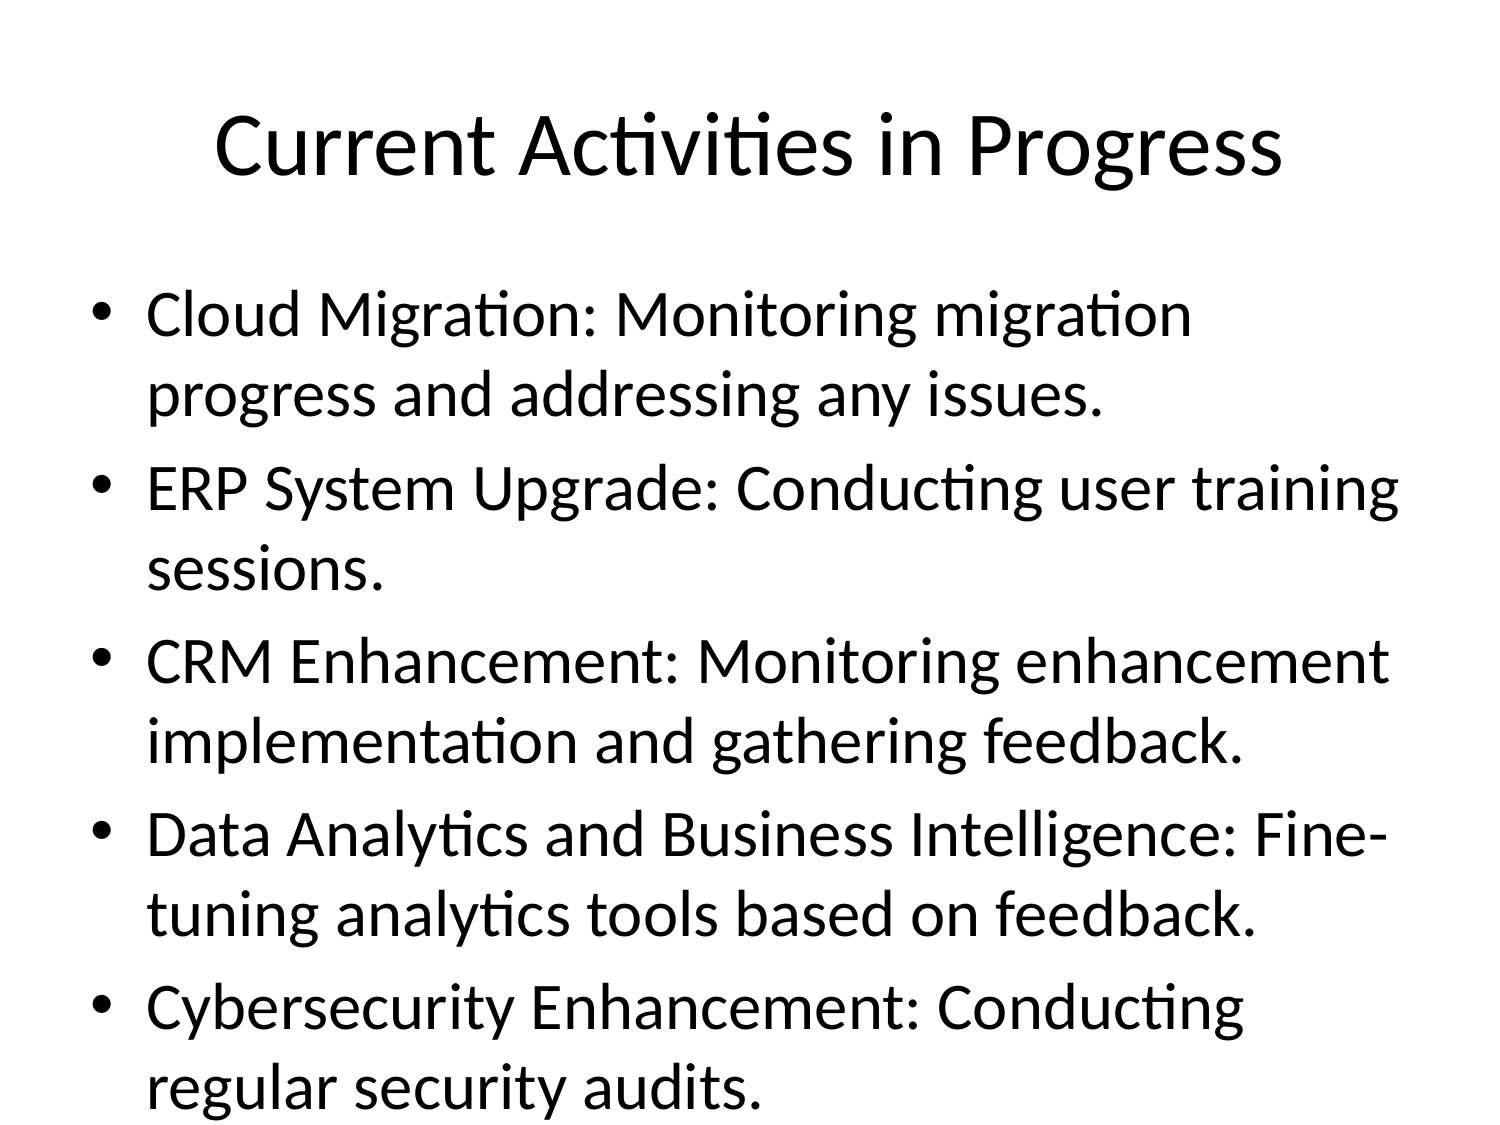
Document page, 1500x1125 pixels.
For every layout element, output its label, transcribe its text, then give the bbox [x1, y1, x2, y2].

title Current Activities in Progress [75, 45, 1425, 233]
list Cloud Migration: Monitoring migration progress and addressing any issues. ERP System Upgrade: Conducting user training sessions. CRM Enhancement: Monitoring enhancement implementation and gathering feedback. Data Analytics and Business Intelligence: Fine-tuning analytics tools based on feedback. Cybersecurity Enhancement: Conducting regular security audits. Digital Workplace Transformation: Providing support for employees adapting to new tools. [75, 262, 1425, 1005]
